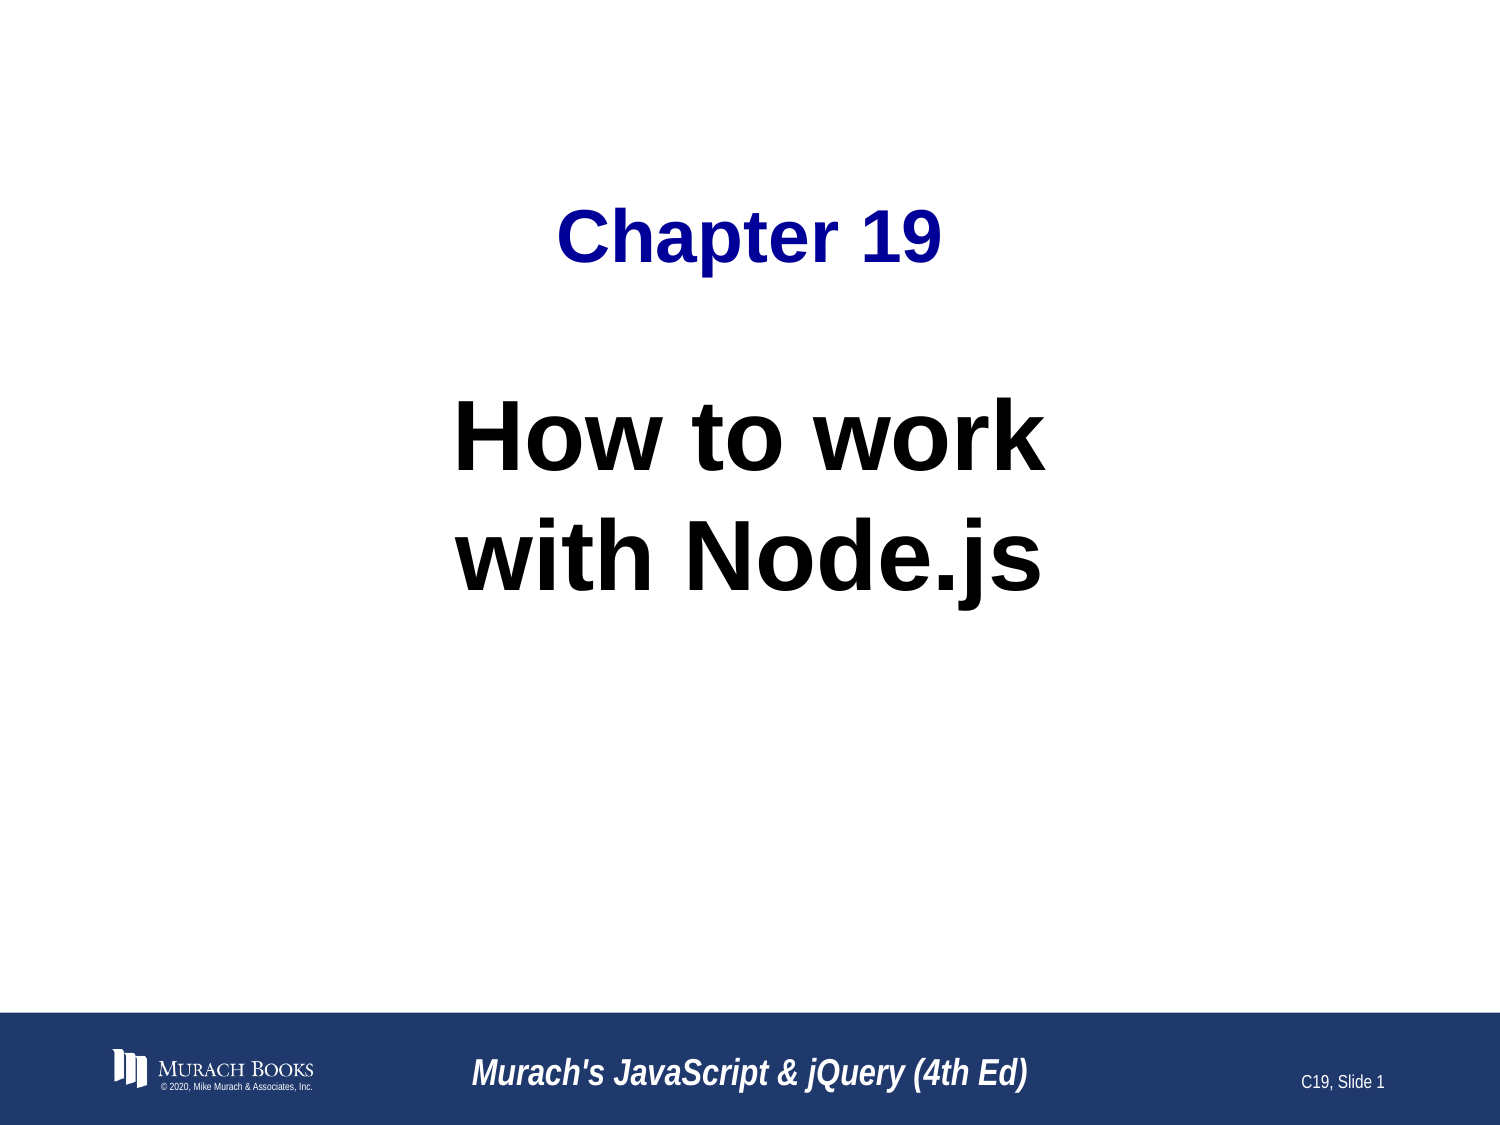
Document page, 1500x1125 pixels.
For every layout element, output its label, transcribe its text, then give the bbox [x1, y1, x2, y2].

title Chapter 19 [112, 187, 1388, 279]
slide_number C19, Slide 1 [1087, 1025, 1400, 1100]
list How to work with Node.js [312, 362, 1188, 850]
footer © 2020, Mike Murach & Associates, Inc. [12, 1025, 463, 1100]
slide_number Murach's JavaScript & jQuery (4th Ed) [463, 1025, 1050, 1100]
